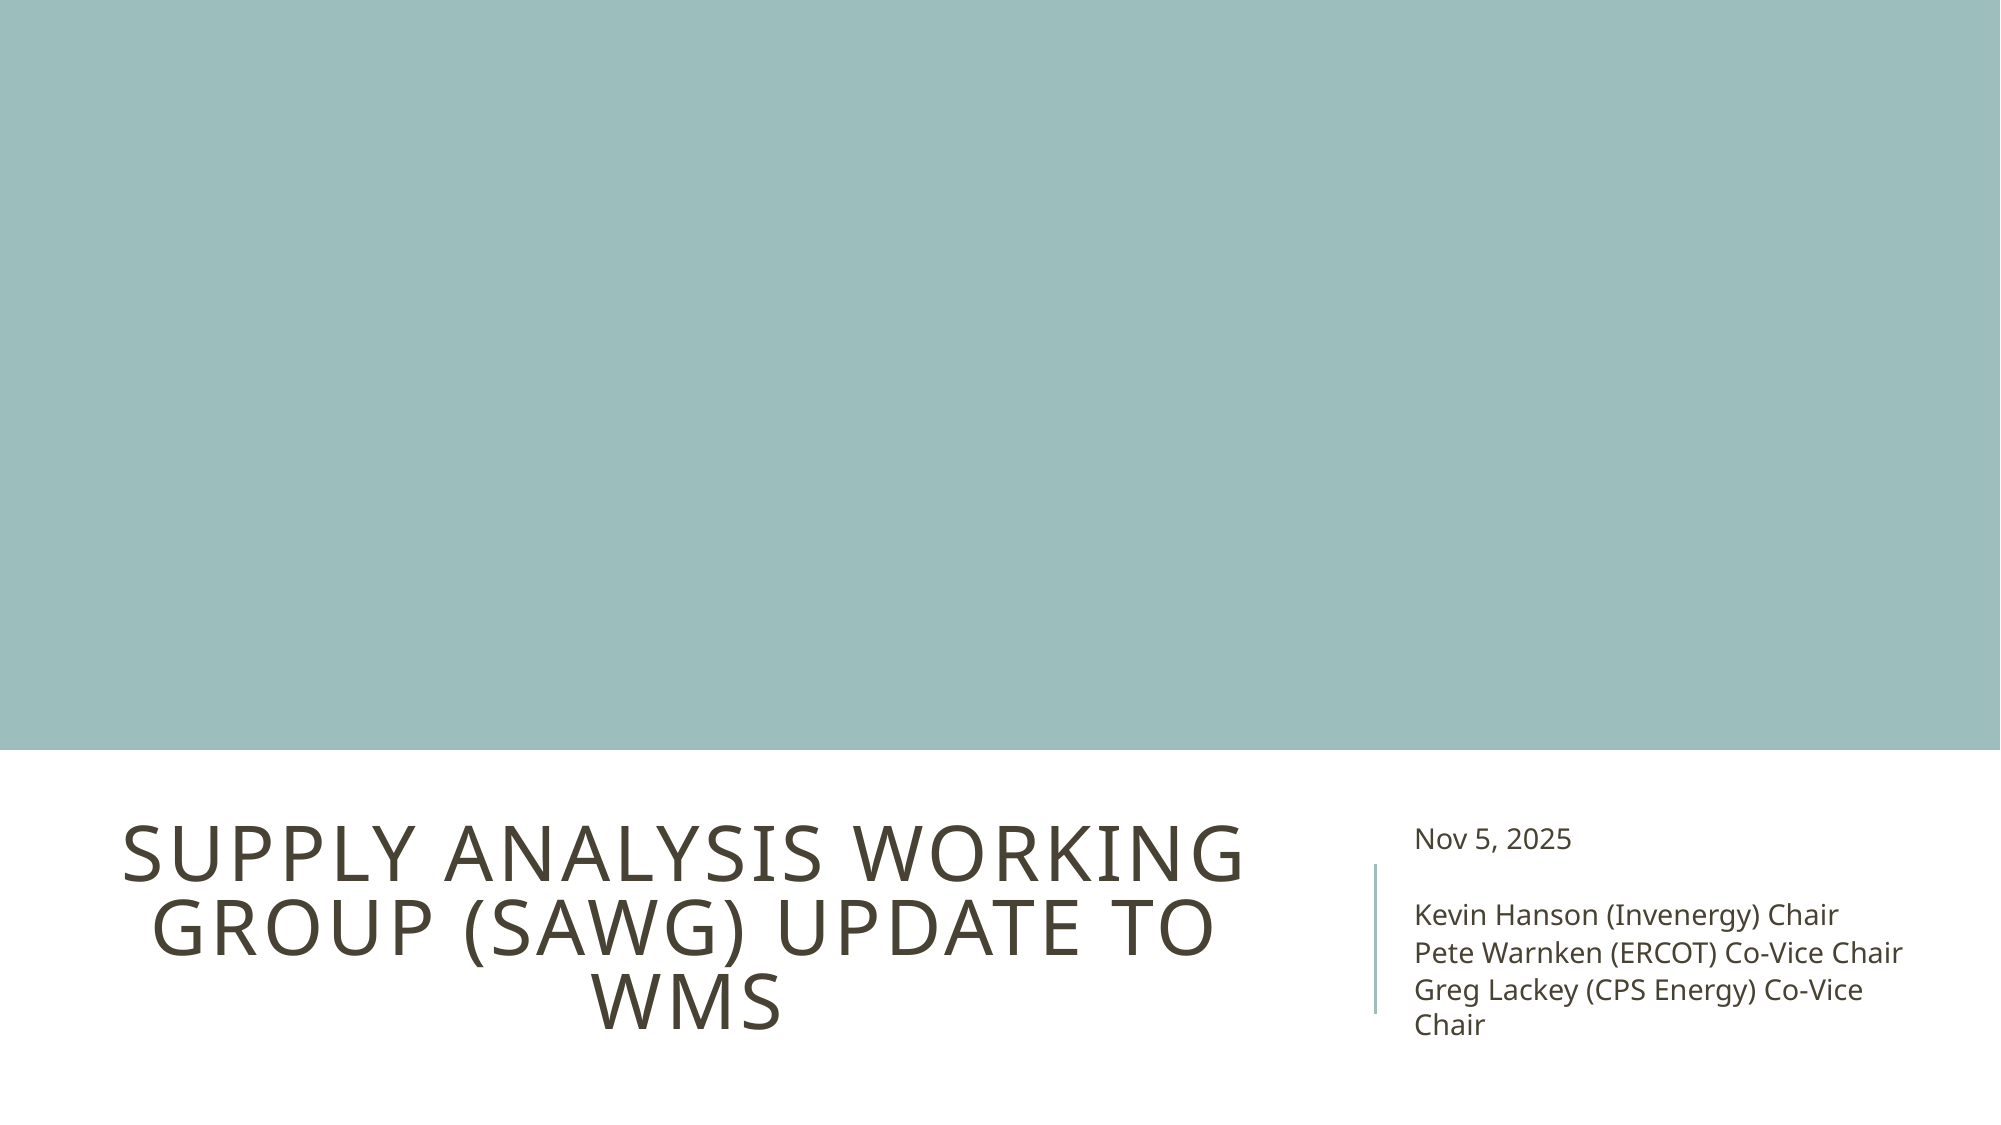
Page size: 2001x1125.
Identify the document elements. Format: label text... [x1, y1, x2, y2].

subtitle Nov 5, 2025 Kevin Hanson (Invenergy) Chair Pete Warnken (ERCOT) Co-Vice Chair Greg Lackey (CPS Energy) Co-Vice Chair [1399, 813, 1951, 1054]
title Supply Analysis Working Group (SAWG) Update to WMS [75, 813, 1299, 1054]
